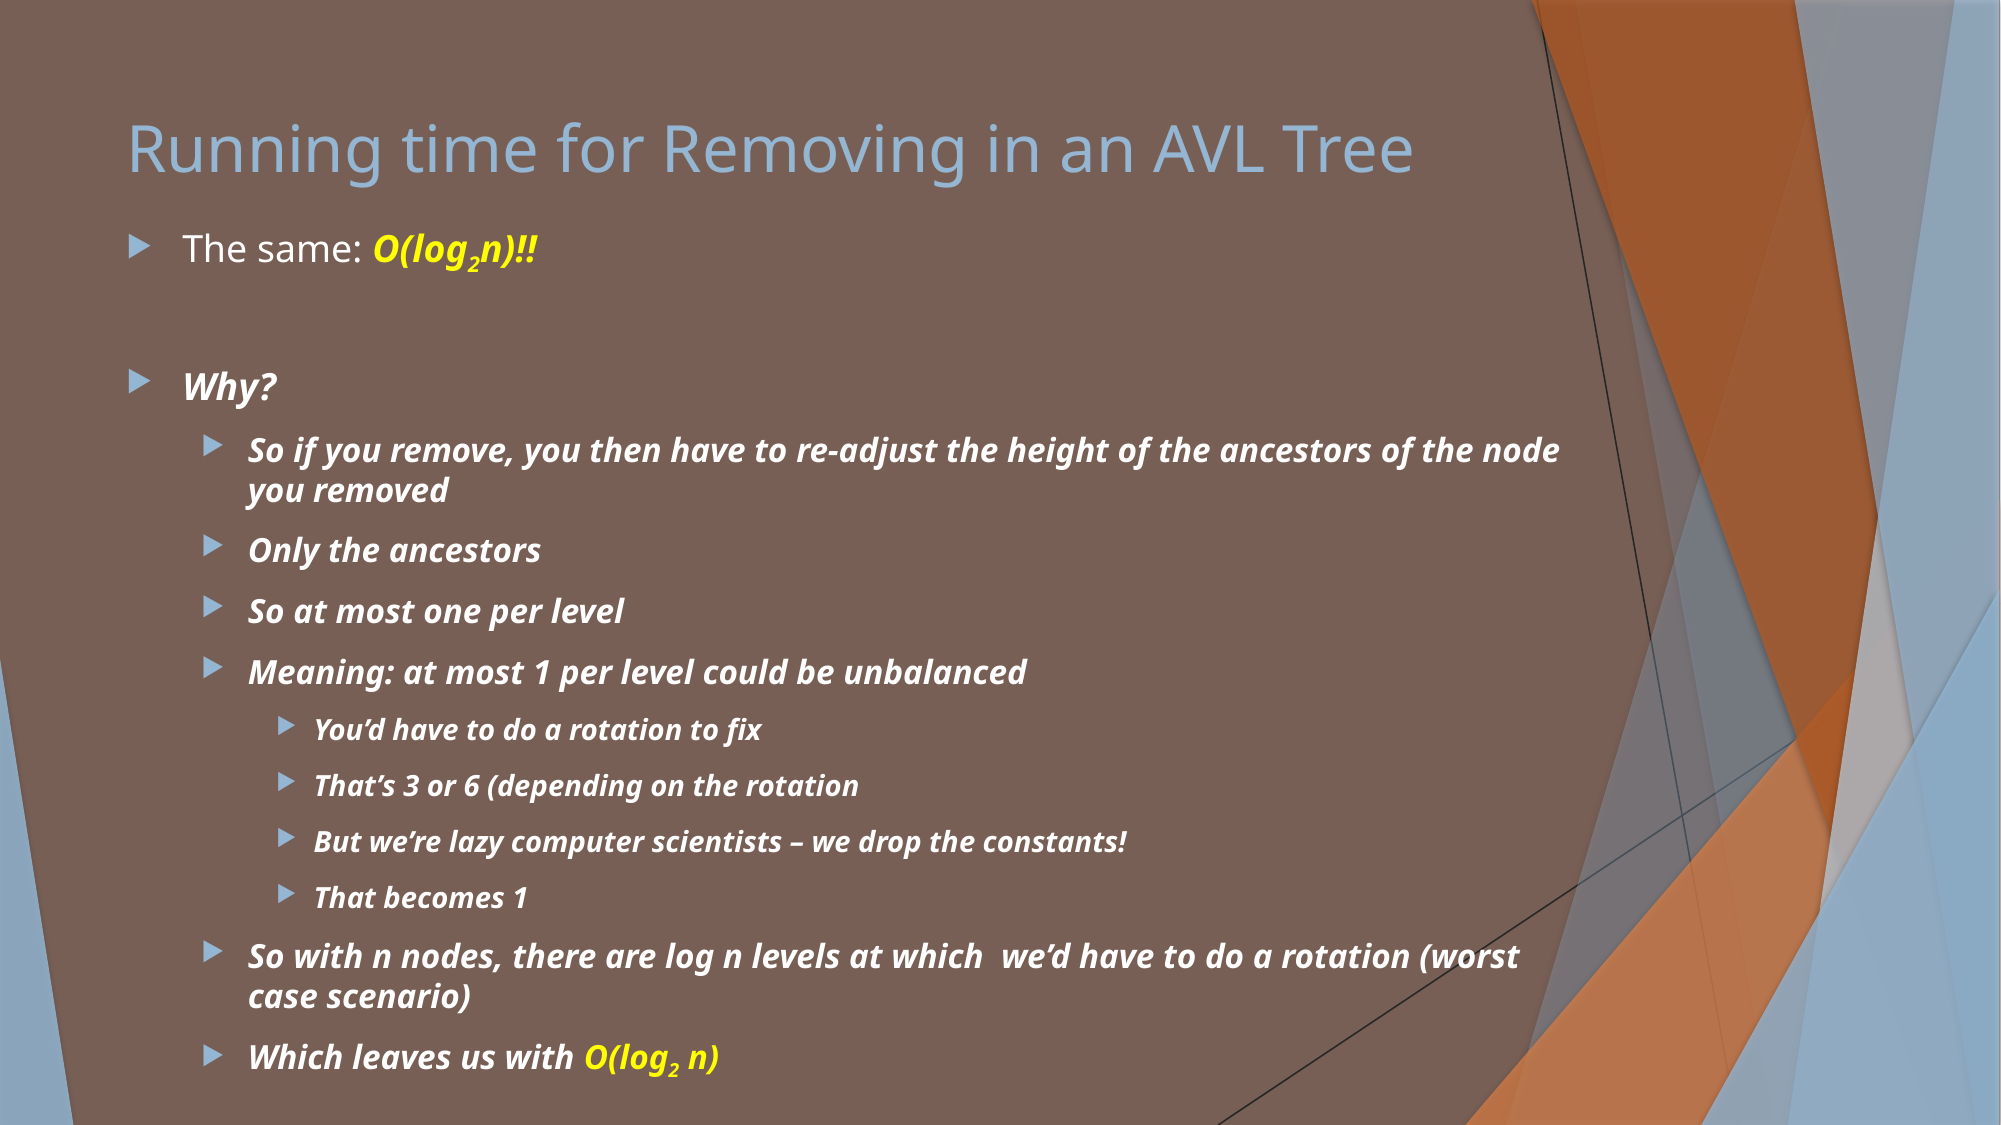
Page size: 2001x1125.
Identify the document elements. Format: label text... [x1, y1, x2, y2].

title Running time for Removing in an AVL Tree [111, 99, 1522, 211]
list The same: O(log2n)!! Why? So if you remove, you then have to re-adjust the height of the ancestors of the node you removed Only the ancestors So at most one per level Meaning: at most 1 per level could be unbalanced You’d have to do a rotation to fix That’s 3 or 6 (depending on the rotation But we’re lazy computer scientists – we drop the constants! That becomes 1 So with n nodes, there are log n levels at which we’d have to do a rotation (worst case scenario) Which leaves us with O(log2 n) [111, 217, 1614, 1125]
